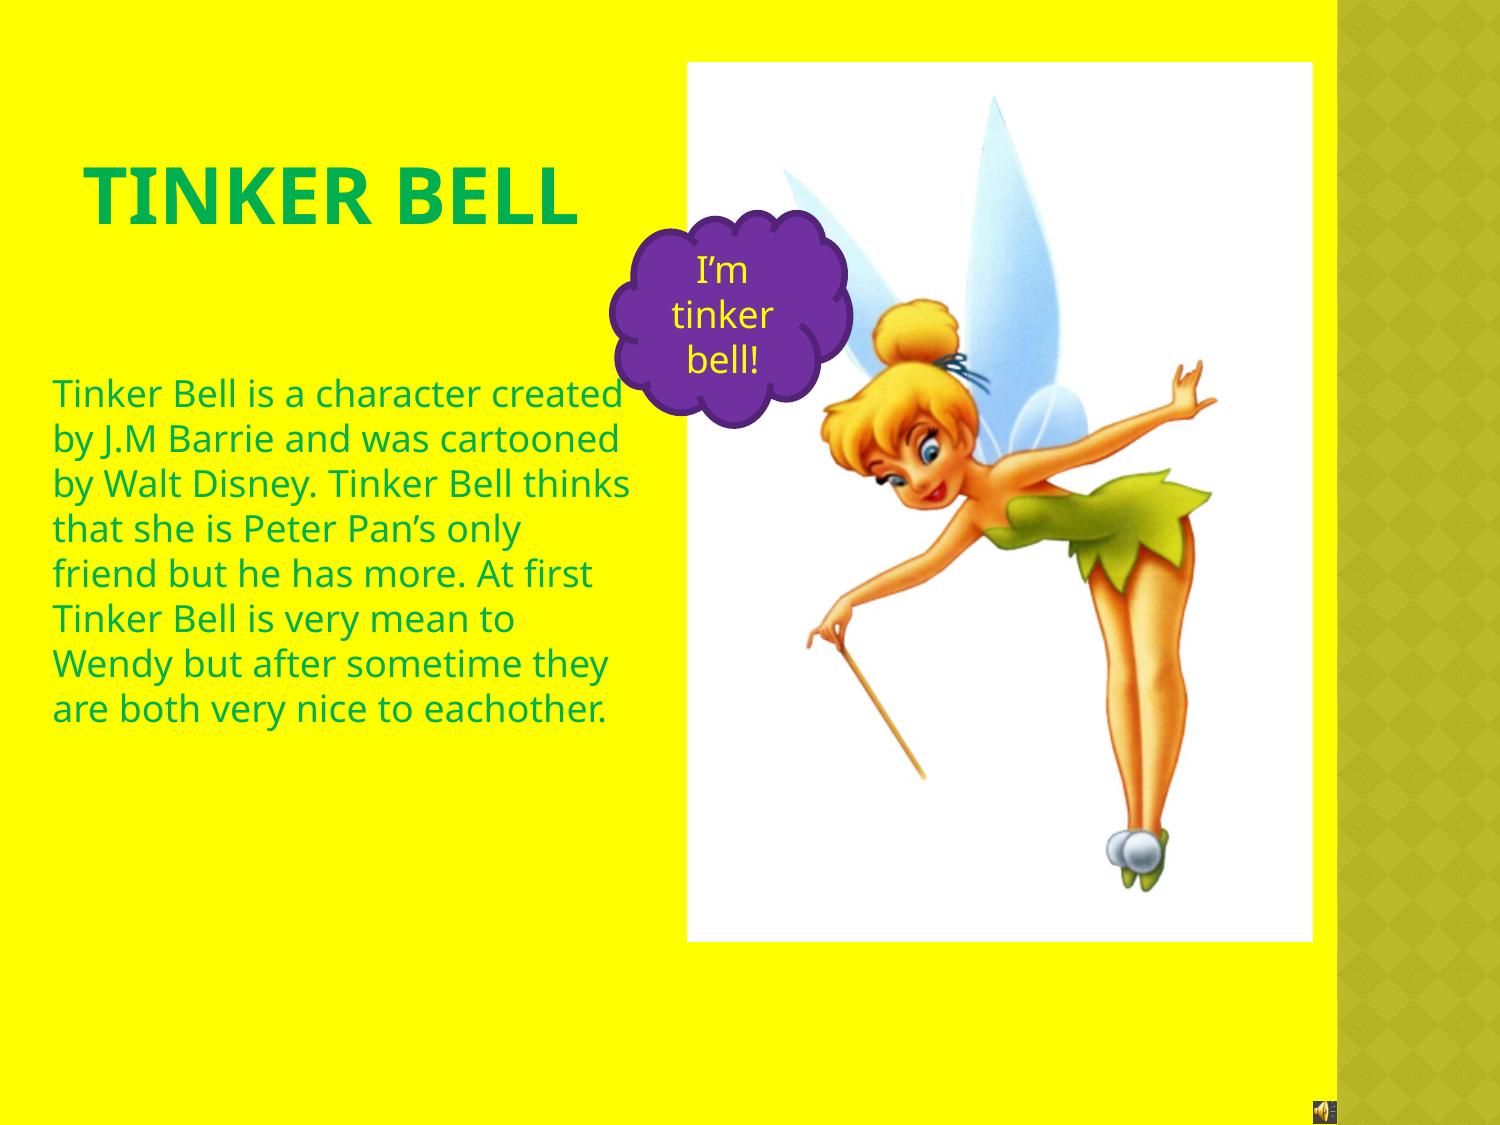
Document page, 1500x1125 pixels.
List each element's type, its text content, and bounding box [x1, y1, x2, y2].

text_box Tinker Bell is a character created by J.M Barrie and was cartooned by Walt Disney. Tinker Bell thinks that she is Peter Pan’s only friend but he has more. At first Tinker Bell is very mean to Wendy but after sometime they are both very nice to eachother. [37, 362, 650, 738]
picture [1312, 1099, 1338, 1125]
text_box I’m tinker bell! [609, 228, 681, 417]
picture [687, 62, 1313, 942]
title Tinker Bell [75, 52, 1263, 240]
